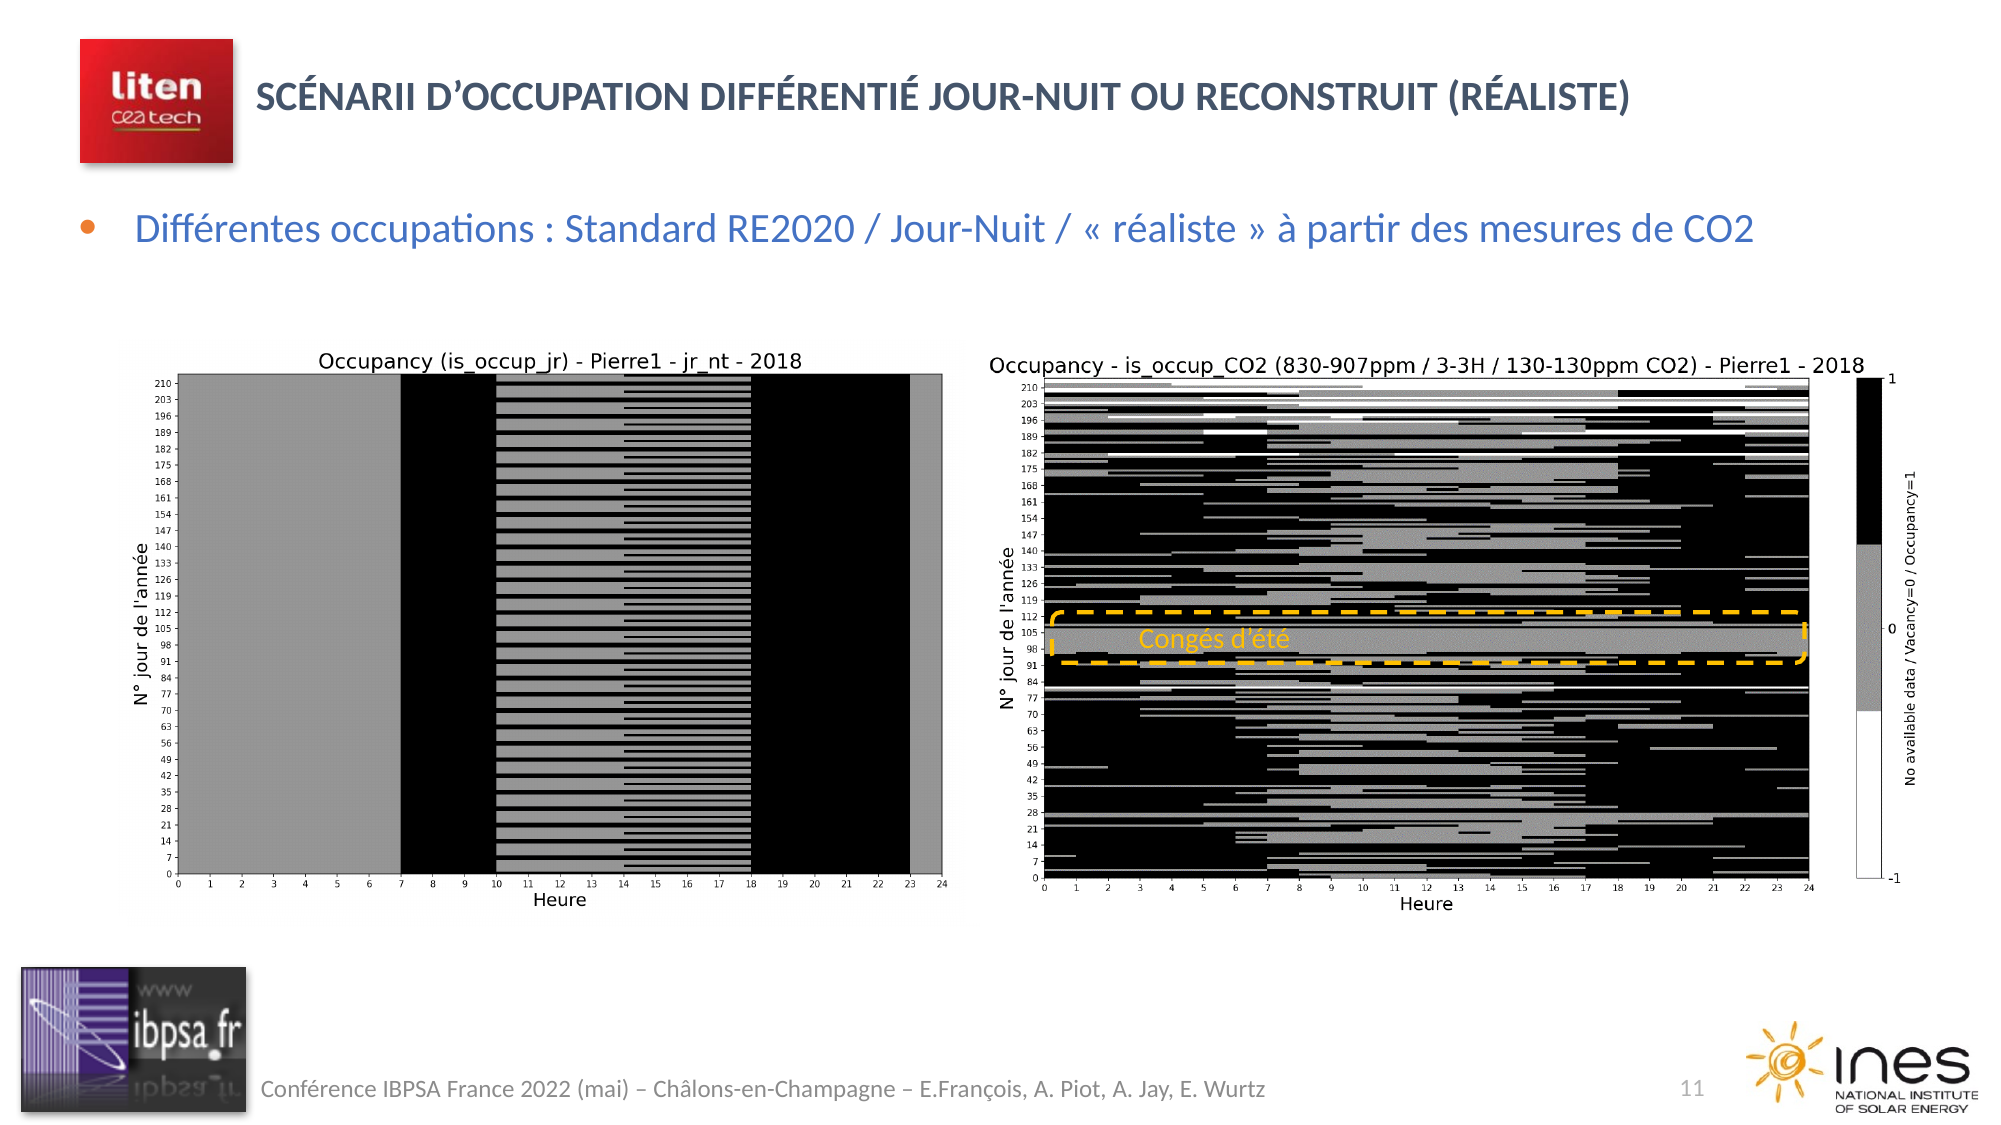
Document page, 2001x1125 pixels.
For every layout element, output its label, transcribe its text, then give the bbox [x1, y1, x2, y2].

picture [1746, 1021, 1979, 1113]
text_box Différentes occupations : Standard RE2020 / Jour-Nuit / « réaliste » à partir des mesures de CO2 [78, 206, 1922, 1012]
picture [118, 334, 1935, 927]
picture [21, 967, 246, 1112]
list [118, 339, 962, 916]
list Scénarii d’occupation différentié Jour-Nuit ou reconstruit (réaliste) [255, 33, 1922, 161]
picture [80, 39, 233, 163]
slide_number 11 [1324, 1056, 1720, 1117]
